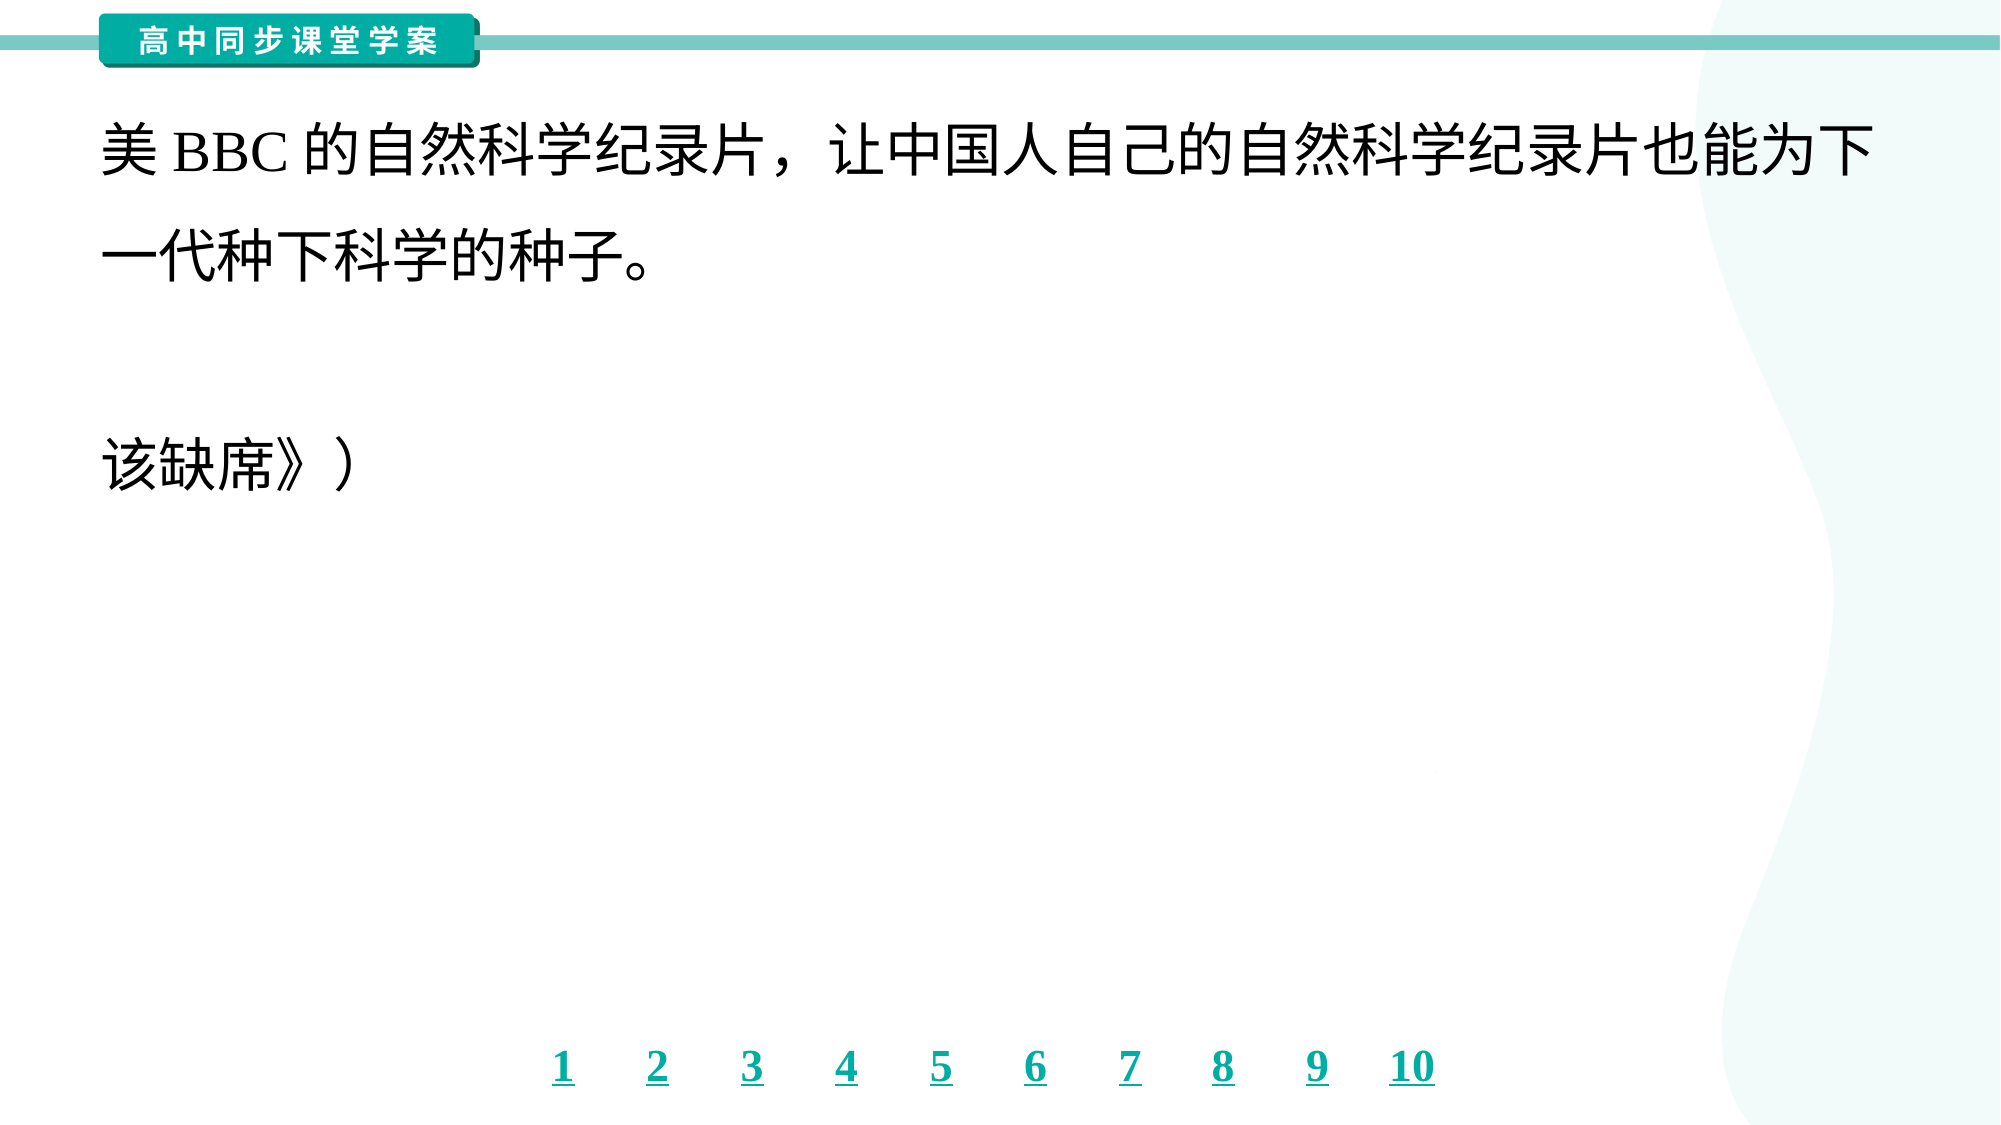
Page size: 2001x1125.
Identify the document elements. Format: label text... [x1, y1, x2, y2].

text_box 美BBC的自然科学纪录片，让中国人自己的自然科学纪录片也能为下 一代种下科学的种子。 （摘编自《40年前美国纪录片〈宇宙〉影响了一代人，今天中国不应 该缺席》）#1.3.5 [100, 76, 1899, 486]
picture [0, 0, 2000, 1125]
